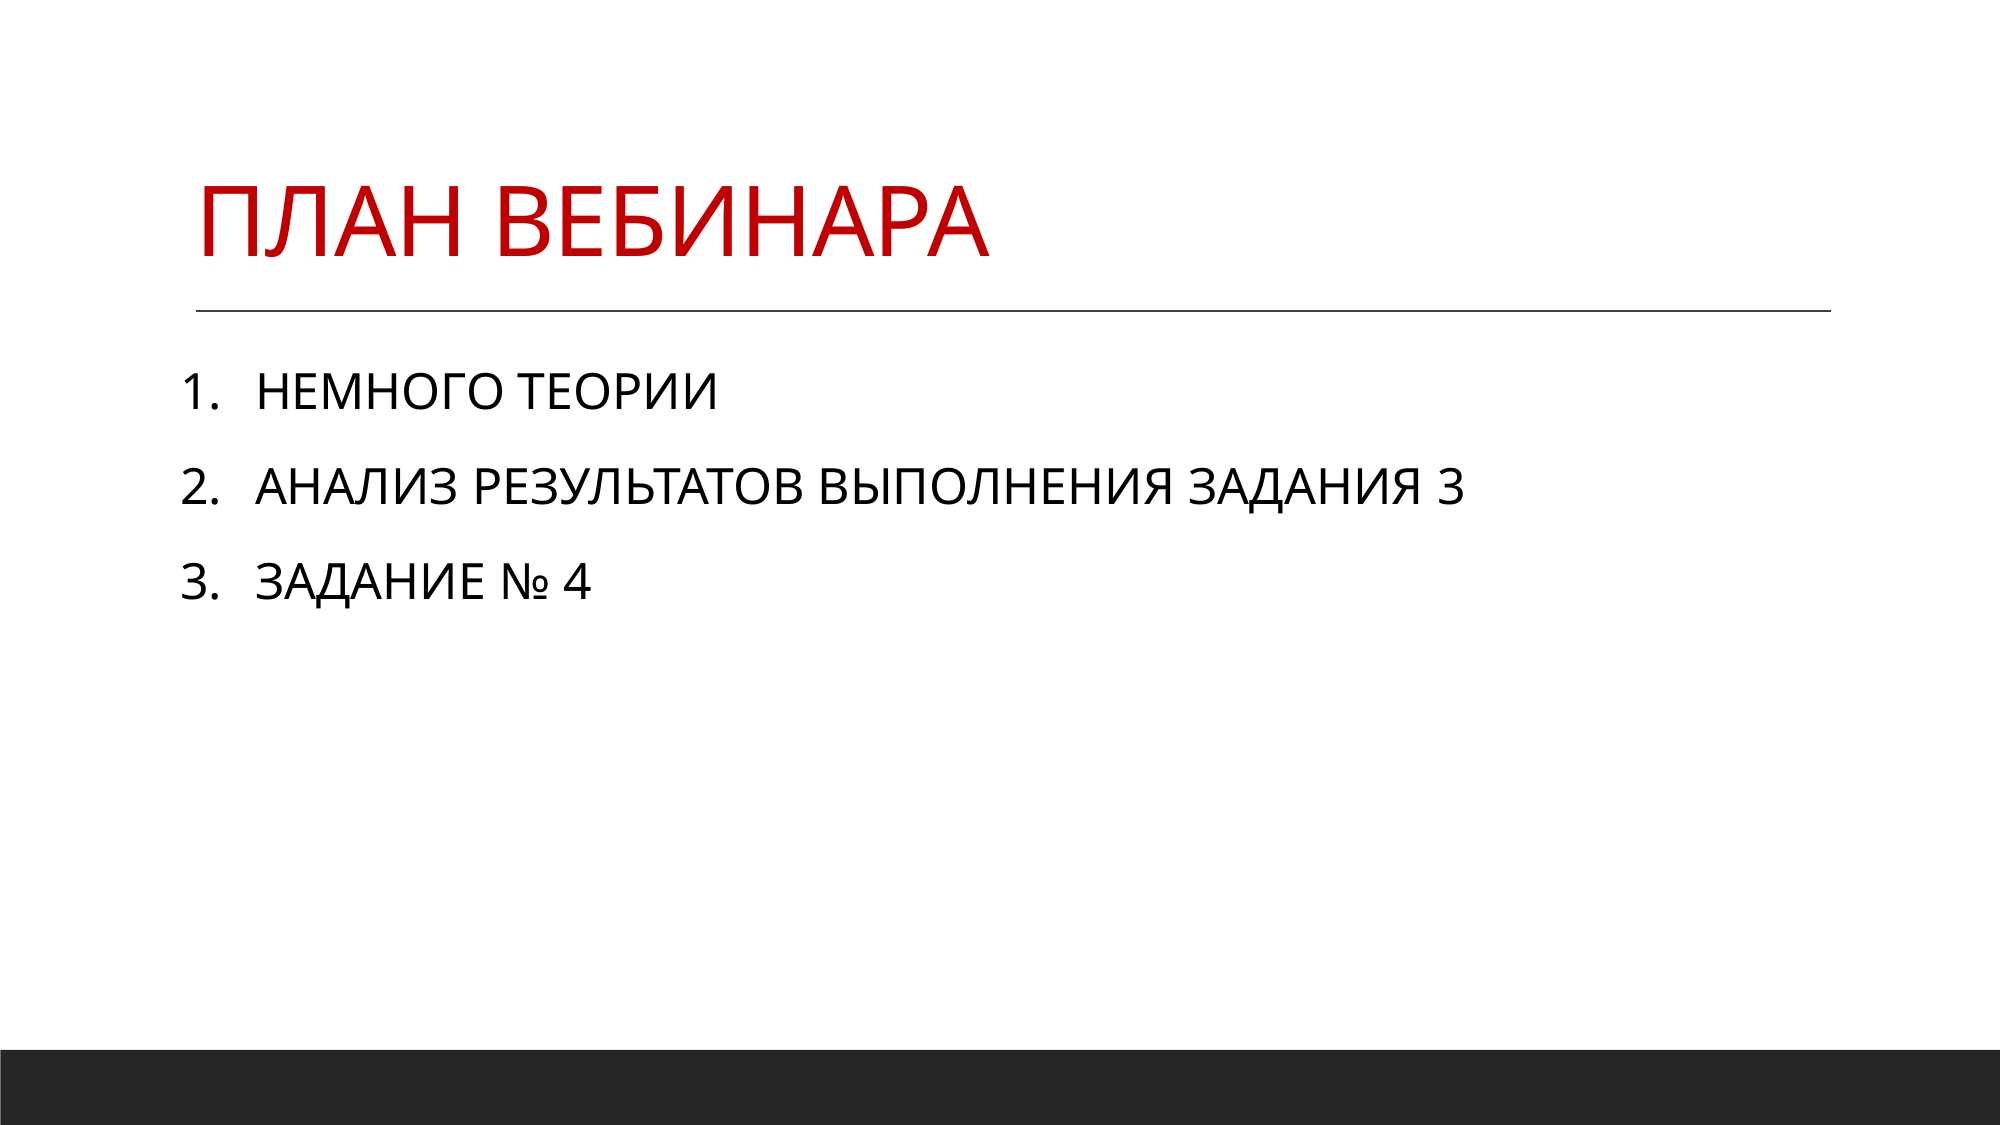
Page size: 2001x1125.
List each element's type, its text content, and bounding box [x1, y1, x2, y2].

list НЕМНОГО ТЕОРИИ АНАЛИЗ РЕЗУЛЬТАТОВ ВЫПОЛНЕНИЯ ЗАДАНИЯ 3 ЗАДАНИЕ № 4 [180, 345, 1830, 963]
title ПЛАН ВЕБИНАРА [180, 47, 1830, 285]
